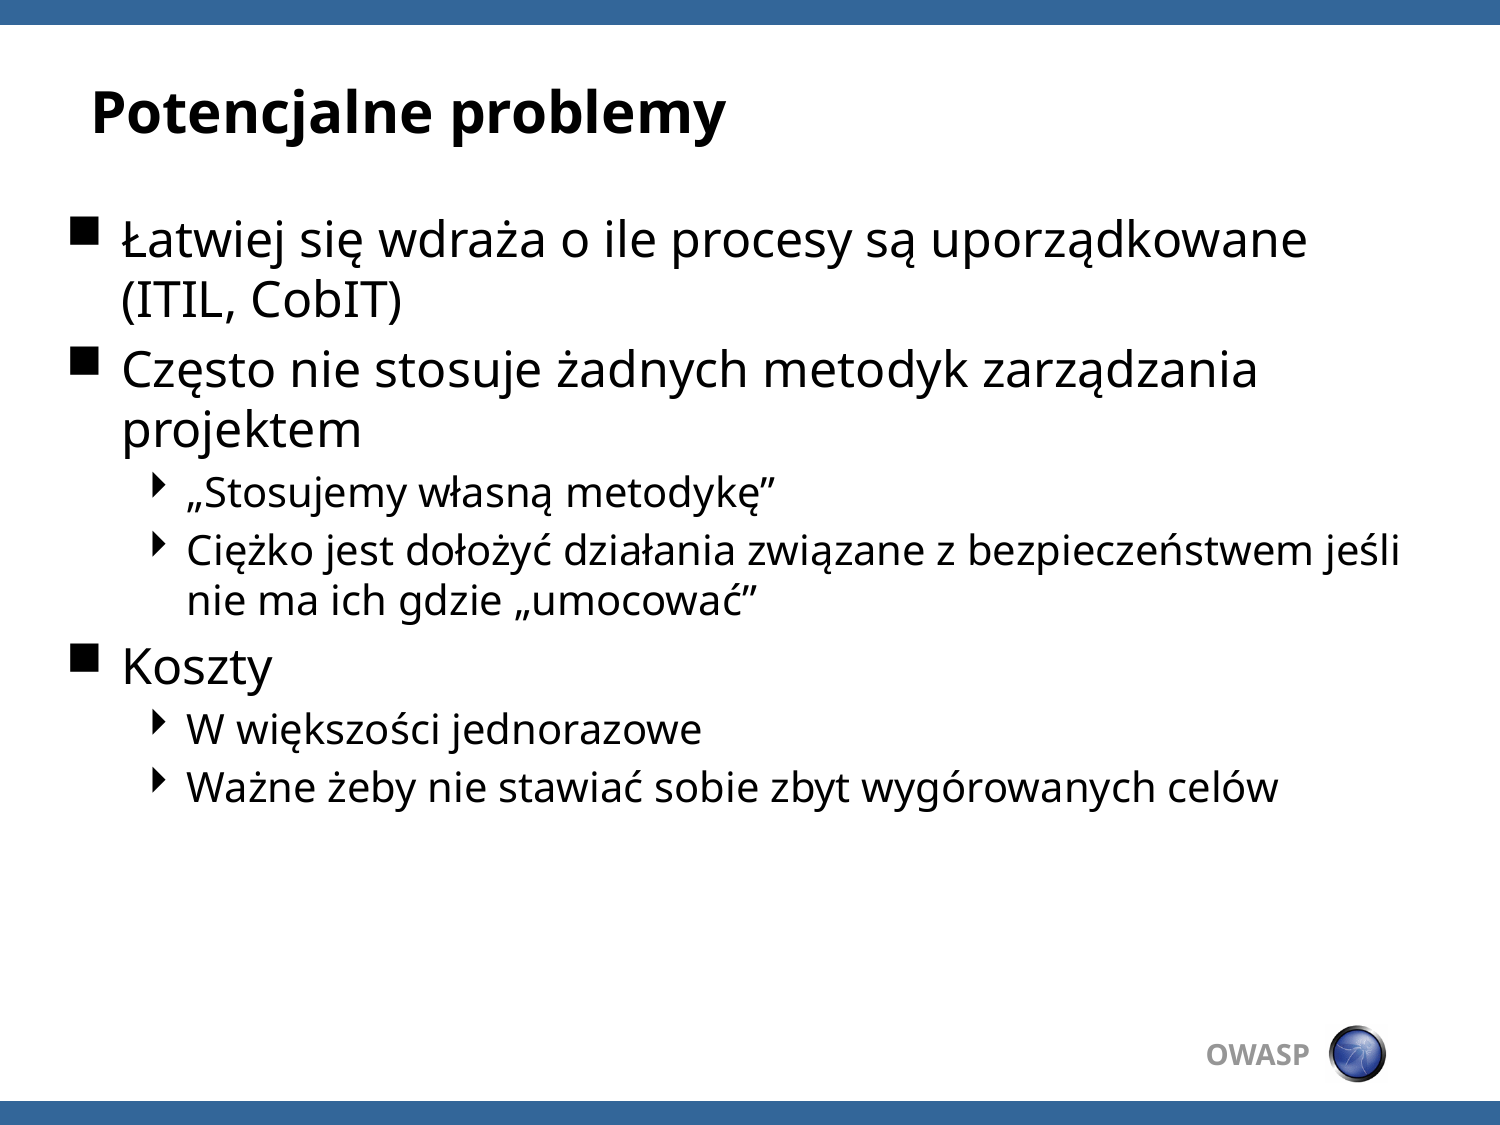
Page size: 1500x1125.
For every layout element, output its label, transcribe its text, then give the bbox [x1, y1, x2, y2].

title Potencjalne problemy [74, 44, 1426, 176]
picture [1325, 1024, 1388, 1083]
list Łatwiej się wdraża o ile procesy są uporządkowane (ITIL, CobIT) Często nie stosuje żadnych metodyk zarządzania projektem „Stosujemy własną metodykę” Ciężko jest dołożyć działania związane z bezpieczeństwem jeśli nie ma ich gdzie „umocować” Koszty W większości jednorazowe Ważne żeby nie stawiać sobie zbyt wygórowanych celów [49, 199, 1451, 997]
